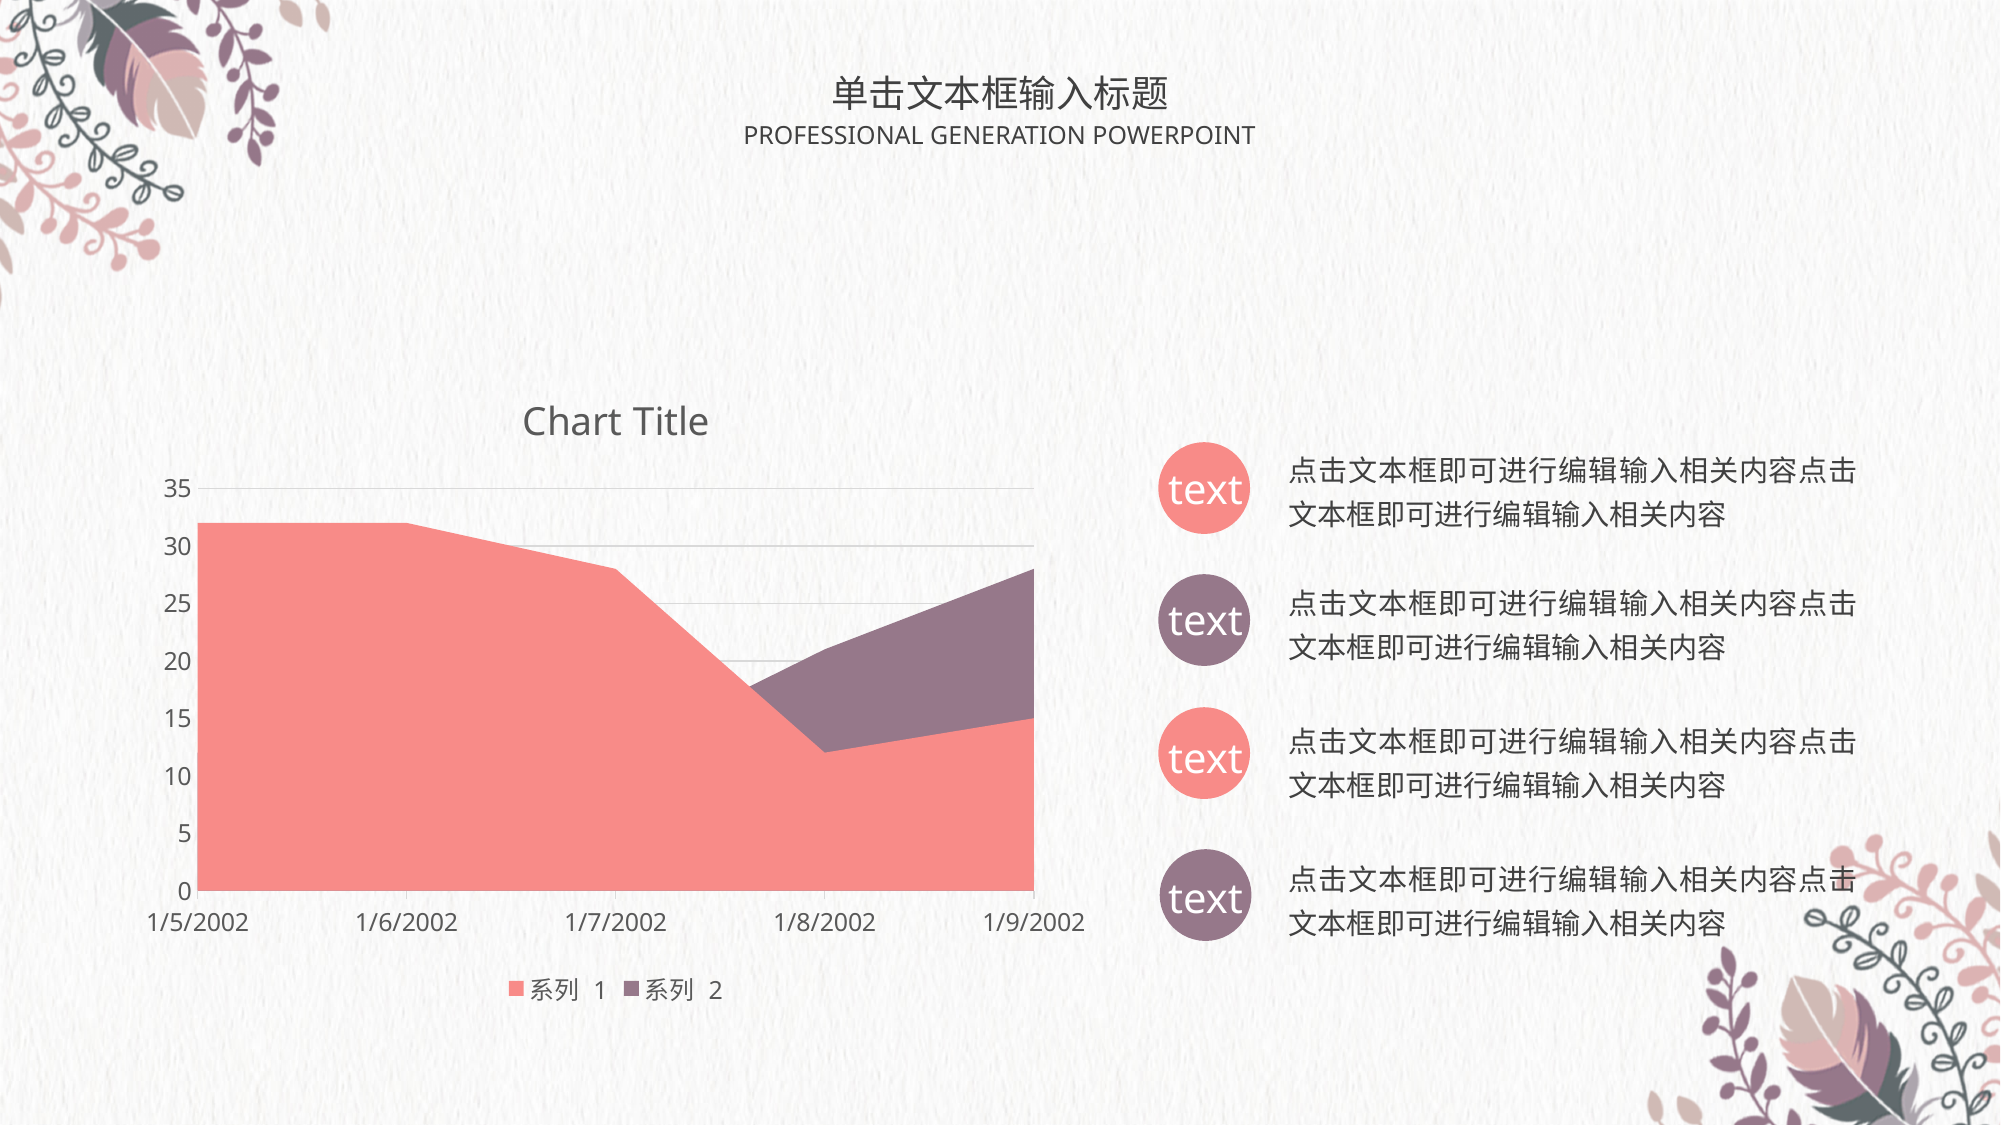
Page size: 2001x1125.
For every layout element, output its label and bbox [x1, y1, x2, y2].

picture [0, 0, 2000, 1125]
chart [126, 360, 1105, 1014]
text_box [651, 39, 1349, 158]
